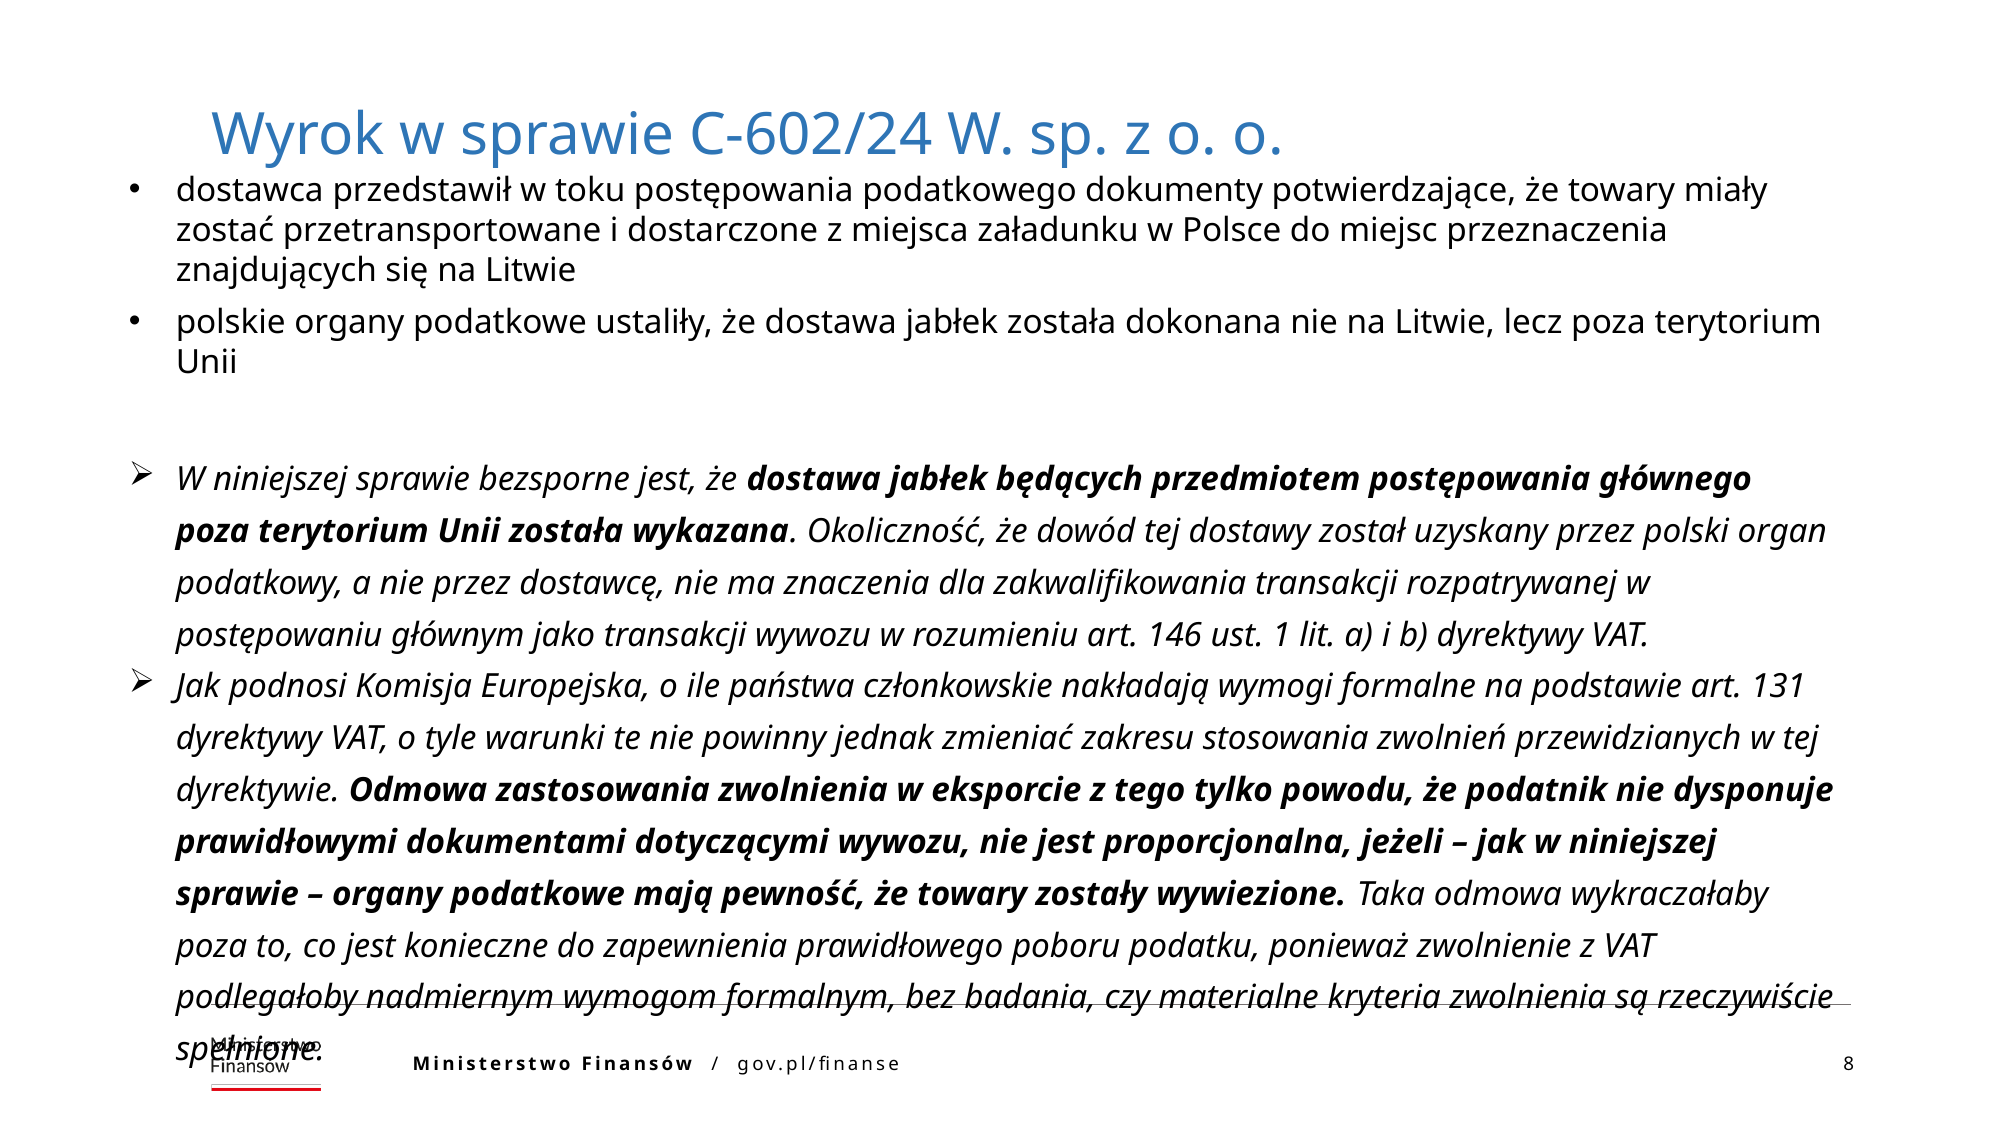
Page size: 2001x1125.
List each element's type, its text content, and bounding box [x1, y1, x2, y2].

picture [196, 1075, 347, 1106]
text_box Wyrok w sprawie C-602/24 W. sp. z o. o. [196, 88, 1835, 160]
text_box dostawca przedstawił w toku postępowania podatkowego dokumenty potwierdzające, że towary miały zostać przetransportowane i dostarczone z miejsca załadunku w Polsce do miejsc przeznaczenia znajdujących się na Litwie polskie organy podatkowe ustaliły, że dostawa jabłek została dokonana nie na Litwie, lecz poza terytorium Unii W niniejszej sprawie bezsporne jest, że dostawa jabłek będących przedmiotem postępowania głównego poza terytorium Unii została wykazana. Okoliczność, że dowód tej dostawy został uzyskany przez polski organ podatkowy, a nie przez dostawcę, nie ma znaczenia dla zakwalifikowania transakcji rozpatrywanej w postępowaniu głównym jako transakcji wywozu w rozumieniu art. 146 ust. 1 lit. a) i b) dyrektywy VAT. Jak podnosi Komisja Europejska, o ile państwa członkowskie nakładają wymogi formalne na podstawie art. 131 dyrektywy VAT, o tyle warunki te nie powinny jednak zmieniać zakresu stosowania zwolnień przewidzianych w tej dyrektywie. Odmowa zastosowania zwolnienia w eksporcie z tego tylko powodu, że podatnik nie dysponuje prawidłowymi dokumentami dotyczącymi wywozu, nie jest proporcjonalna, jeżeli – jak w niniejszej sprawie – organy podatkowe mają pewność, że towary zostały wywiezione. Taka odmowa wykraczałaby poza to, co jest konieczne do zapewnienia prawidłowego poboru podatku, ponieważ zwolnienie z VAT podlegałoby nadmiernym wymogom formalnym, bez badania, czy materialne kryteria zwolnienia są rzeczywiście spełnione. [114, 160, 1851, 1075]
